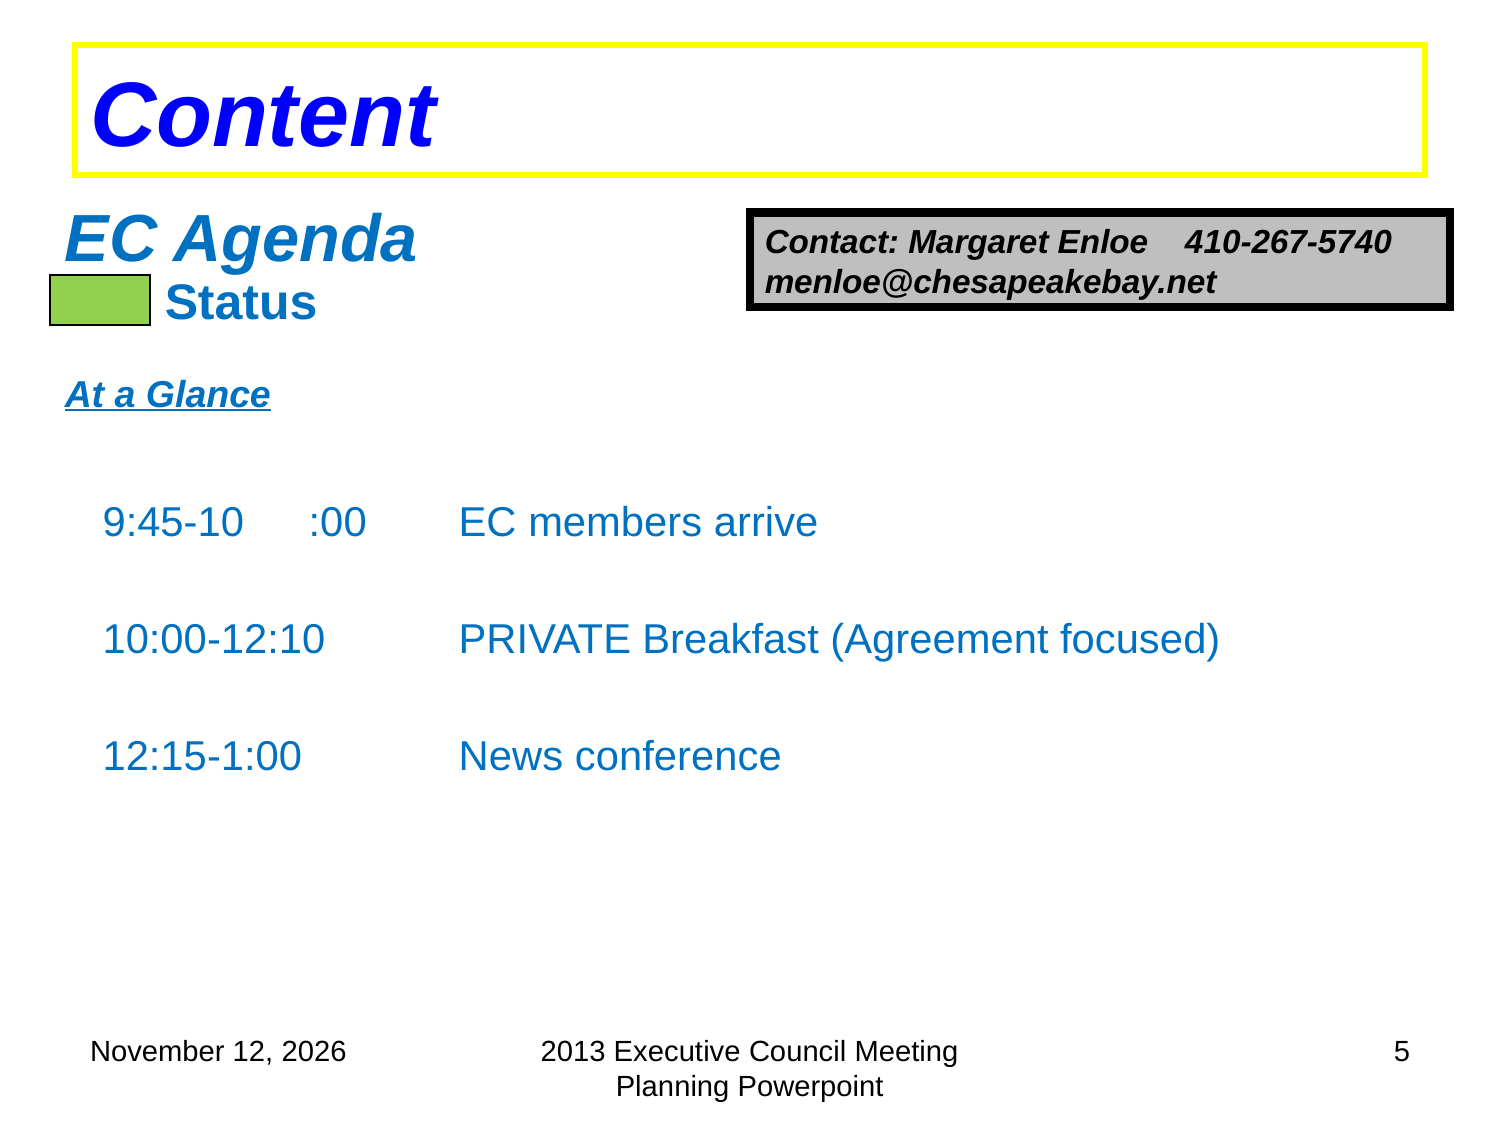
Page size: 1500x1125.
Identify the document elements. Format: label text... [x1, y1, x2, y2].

text_box [50, 283, 150, 325]
text_box EC Agenda [50, 187, 538, 283]
list 9:45-10 :00 EC members arrive 10:00-12:10 PRIVATE Breakfast (Agreement focused) 12:15-1:00 News conference [87, 487, 1451, 1001]
slide_number 5 [1074, 1024, 1426, 1103]
footer 2013 Executive Council Meeting Planning Powerpoint [512, 1024, 988, 1103]
text_box Status [150, 262, 713, 373]
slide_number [74, 1024, 426, 1103]
text_box At a Glance [50, 362, 525, 423]
text_box Contact: Margaret Enloe 410-267-5740 menloe@chesapeakebay.net [750, 212, 1450, 307]
title Content [74, 44, 1426, 176]
